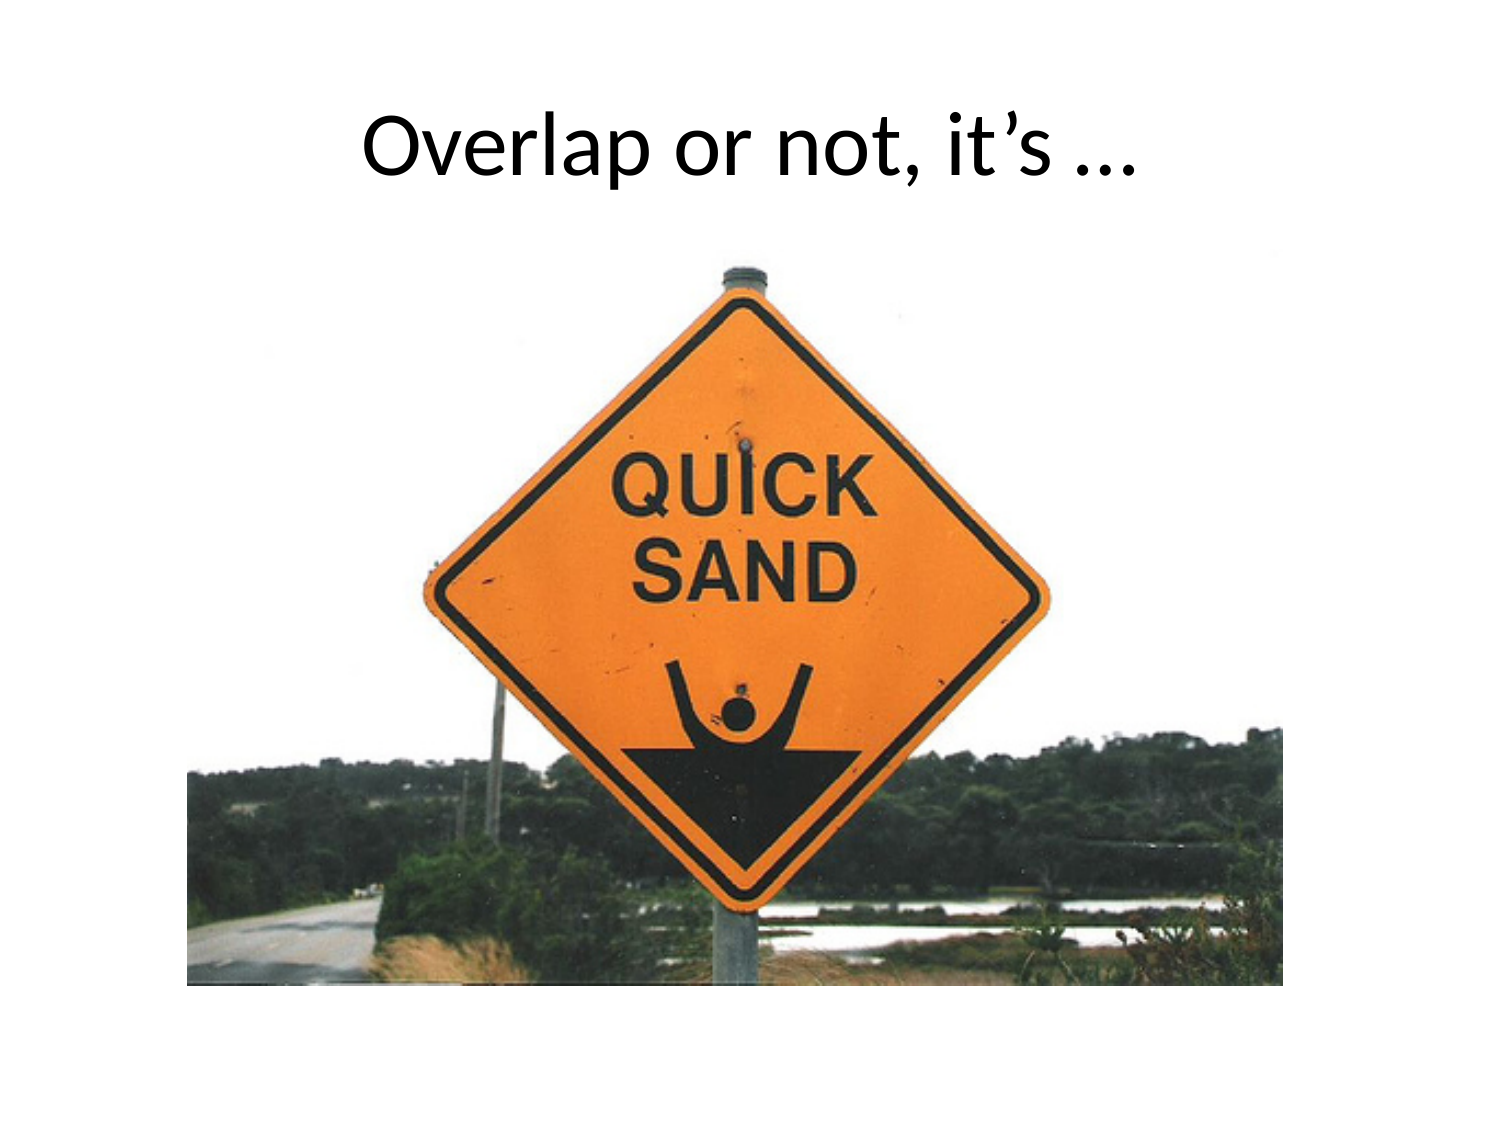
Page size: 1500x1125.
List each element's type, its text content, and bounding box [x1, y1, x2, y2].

title Overlap or not, it’s … [75, 45, 1425, 233]
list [187, 249, 1284, 987]
